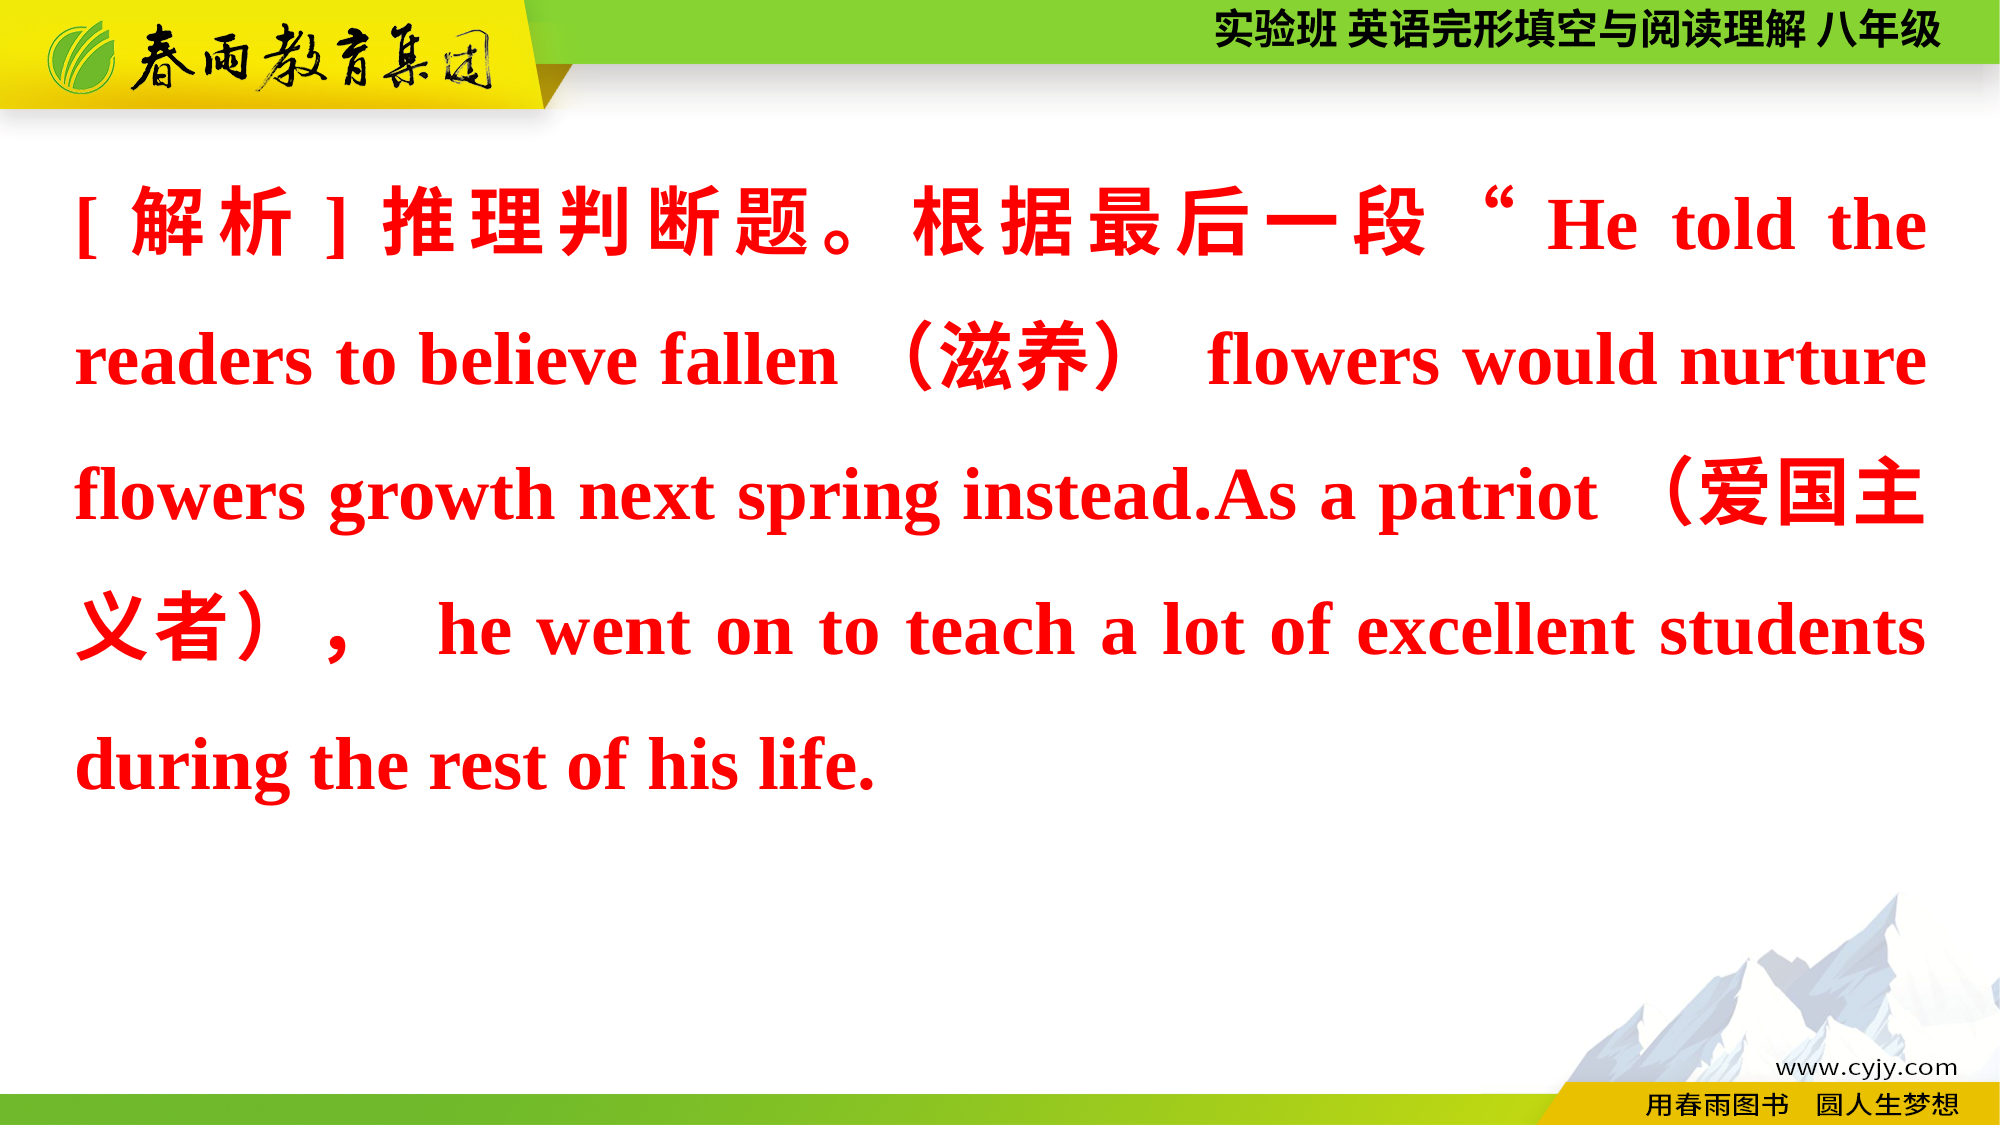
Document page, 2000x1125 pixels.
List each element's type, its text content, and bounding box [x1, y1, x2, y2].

list [解析]推理判断题。根据最后一段“He told the readers to believe fallen（滋养） flowers would nurture flowers growth next spring instead.As a patriot（爱国主义者）， he went on to teach a lot of excellent students during the rest of his life. [59, 122, 1944, 820]
picture [0, 0, 2000, 1125]
